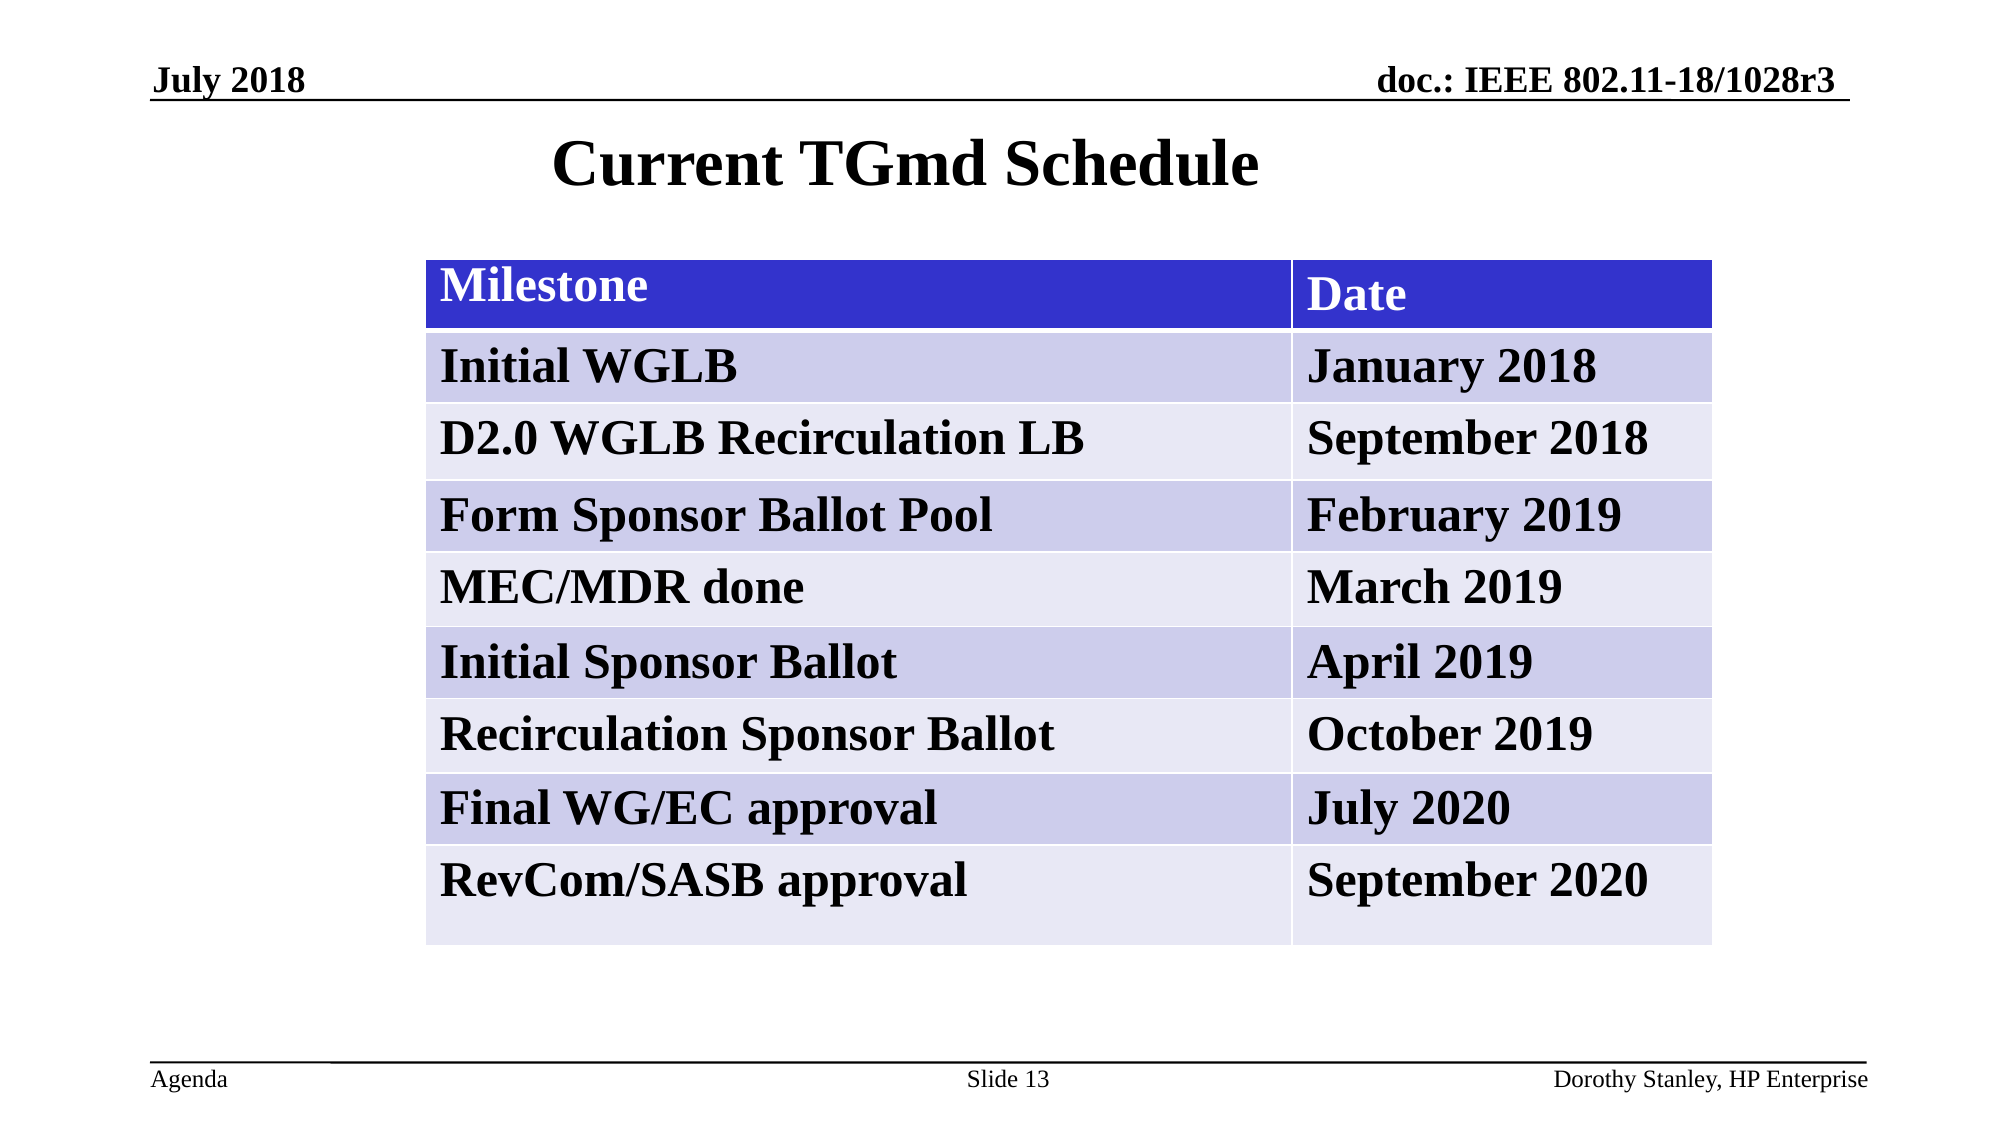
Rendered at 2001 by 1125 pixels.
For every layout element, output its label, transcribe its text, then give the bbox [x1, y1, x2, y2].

table_header Date [1293, 260, 1712, 328]
table_cell February 2019 [1293, 481, 1712, 551]
table_cell September 2018 [1293, 404, 1712, 479]
table_cell Initial Sponsor Ballot [426, 627, 1291, 698]
table_cell D2.0 WGLB Recirculation LB [426, 404, 1291, 479]
table_cell March 2019 [1293, 553, 1712, 626]
title Current TGmd Schedule [187, 71, 1625, 247]
table_header Milestone [426, 260, 1291, 328]
slide_number Slide 13 [966, 1062, 1051, 1093]
table_cell RevCom/SASB approval [426, 846, 1291, 945]
table_cell Form Sponsor Ballot Pool [426, 481, 1291, 551]
table_cell October 2019 [1293, 699, 1712, 772]
footer Dorothy Stanley, HP Enterprise [1549, 1062, 1869, 1093]
table_cell Recirculation Sponsor Ballot [426, 699, 1291, 772]
table_cell July 2020 [1293, 774, 1712, 844]
table_cell Initial WGLB [426, 333, 1291, 402]
table_cell MEC/MDR done [426, 553, 1291, 626]
table_cell January 2018 [1293, 333, 1712, 402]
table_cell September 2020 [1293, 846, 1712, 945]
table_cell April 2019 [1293, 627, 1712, 698]
table_cell Final WG/EC approval [426, 774, 1291, 844]
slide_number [152, 54, 567, 100]
